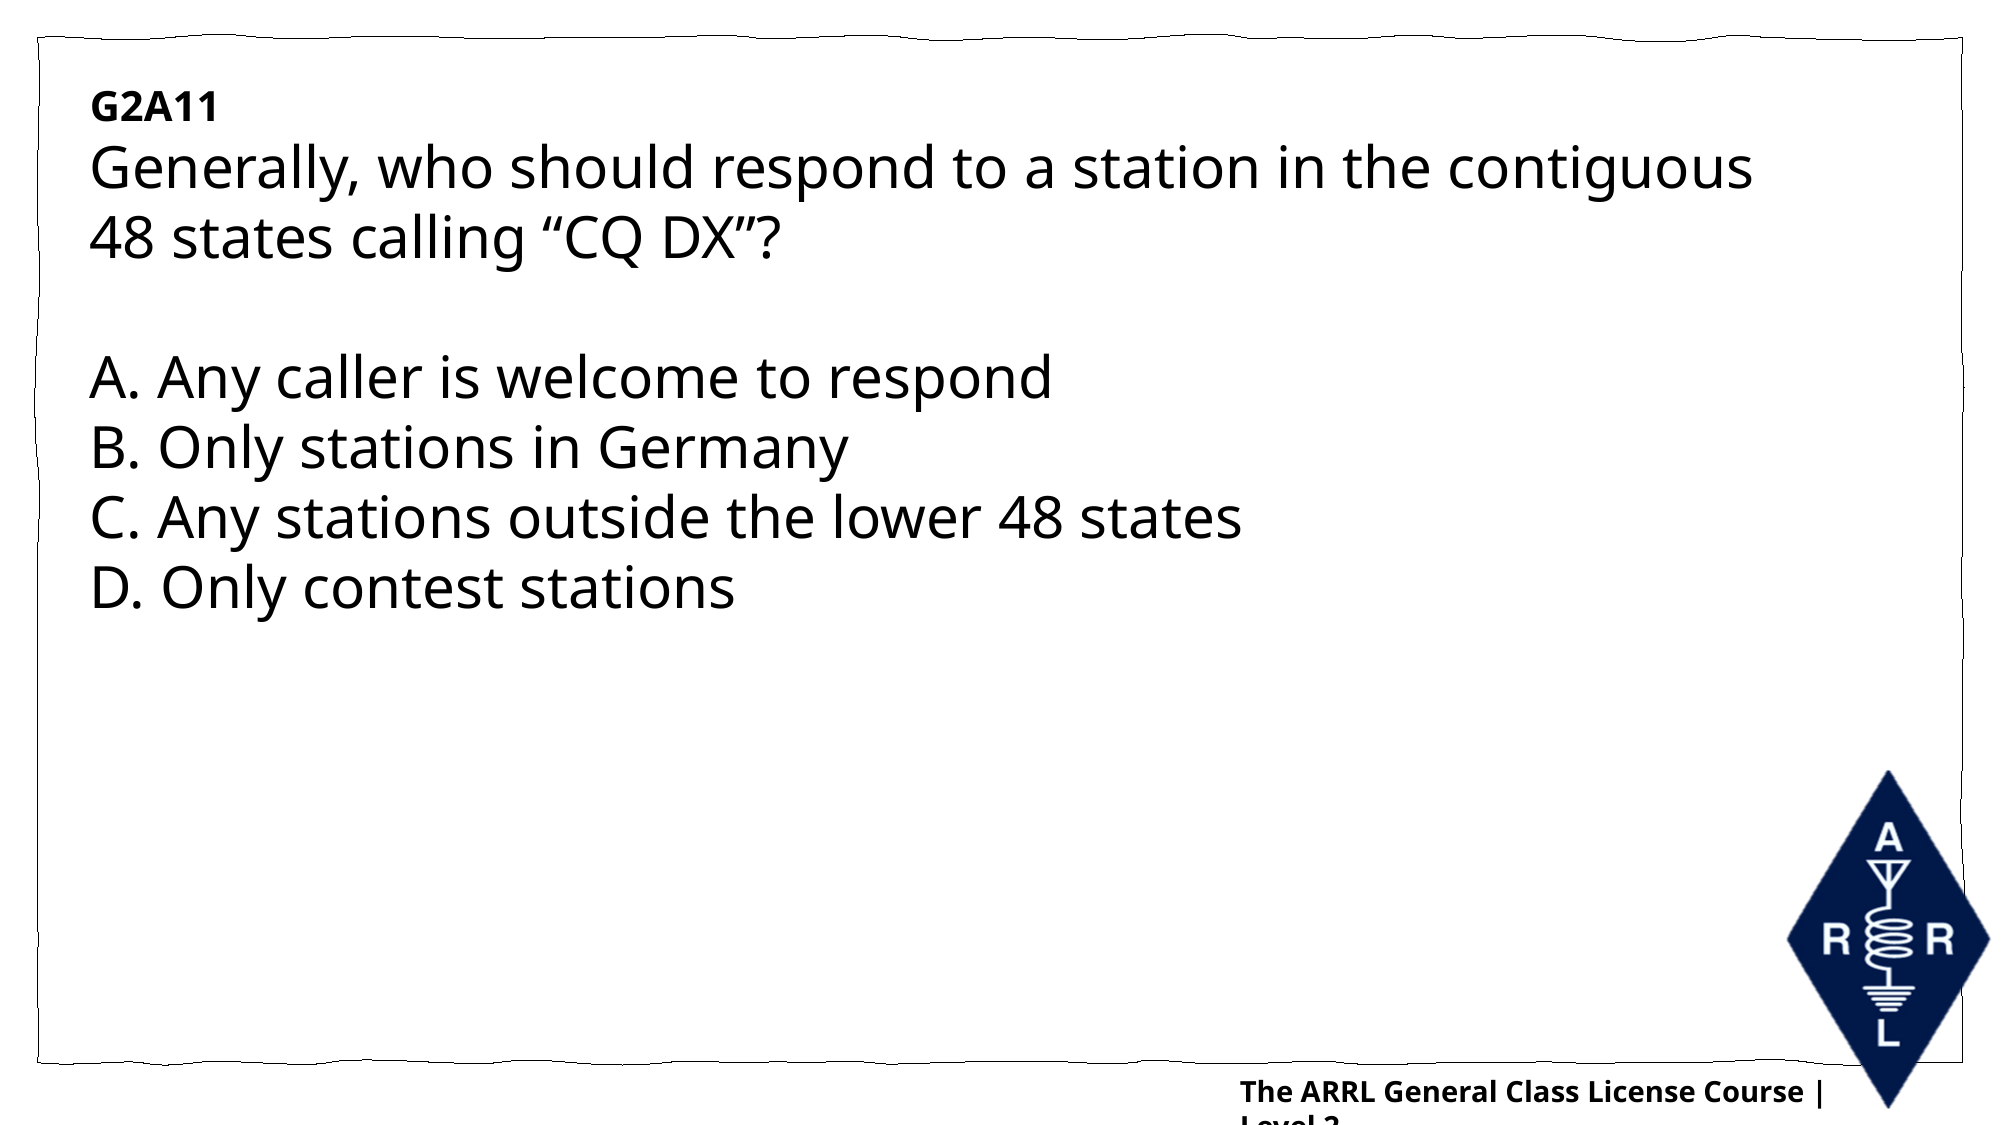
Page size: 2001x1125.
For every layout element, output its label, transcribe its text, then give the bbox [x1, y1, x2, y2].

picture [1773, 752, 1999, 1125]
text_box G2A11 Generally, who should respond to a station in the contiguous 48 states calling “CQ DX”? A. Any caller is welcome to respond B. Only stations in Germany C. Any stations outside the lower 48 states D. Only contest stations [75, 72, 1850, 628]
